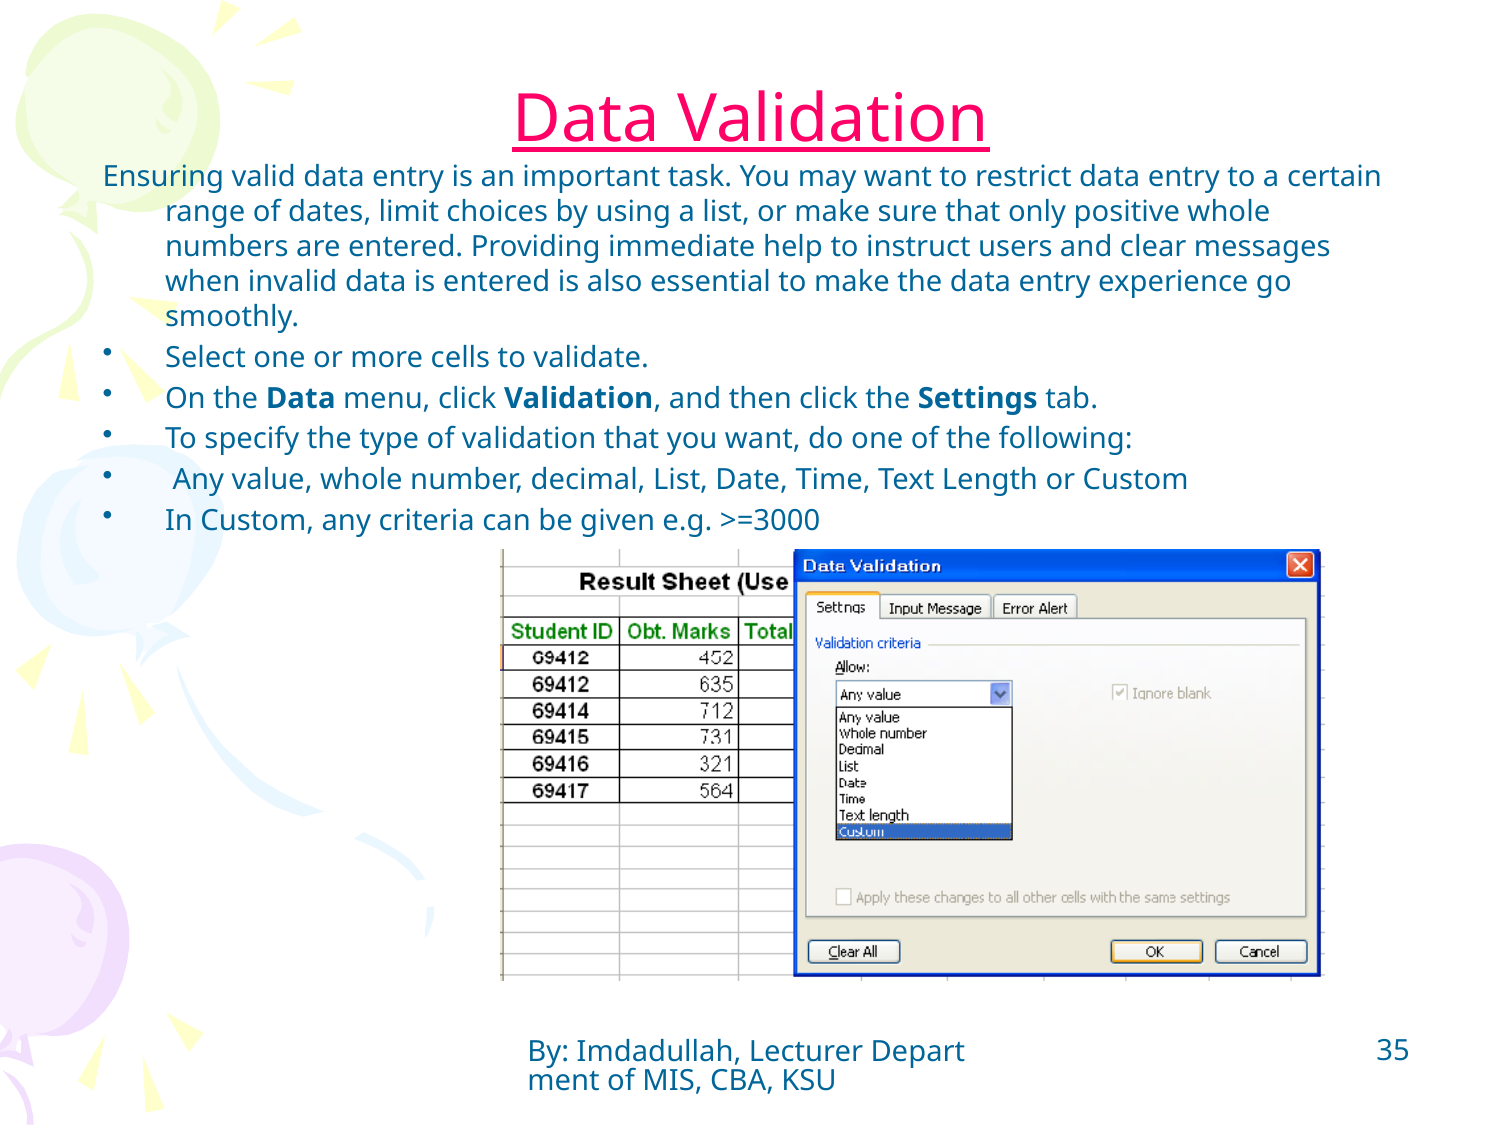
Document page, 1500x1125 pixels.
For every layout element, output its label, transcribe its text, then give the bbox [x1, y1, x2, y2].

list Ensuring valid data entry is an important task. You may want to restrict data entry to a certain range of dates, limit choices by using a list, or make sure that only positive whole numbers are entered. Providing immediate help to instruct users and clear messages when invalid data is entered is also essential to make the data entry experience go smoothly. Select one or more cells to validate. On the Data menu, click Validation, and then click the Settings tab. To specify the type of validation that you want, do one of the following: Any value, whole number, decimal, List, Date, Time, Text Length or Custom In Custom, any criteria can be given e.g. >=3000 [87, 163, 1401, 951]
slide_number 35 [1074, 1023, 1426, 1100]
picture [499, 549, 1326, 982]
title Data Validation [74, 37, 1428, 163]
footer By: Imdadullah, Lecturer Department of MIS, CBA, KSU [512, 1024, 988, 1101]
